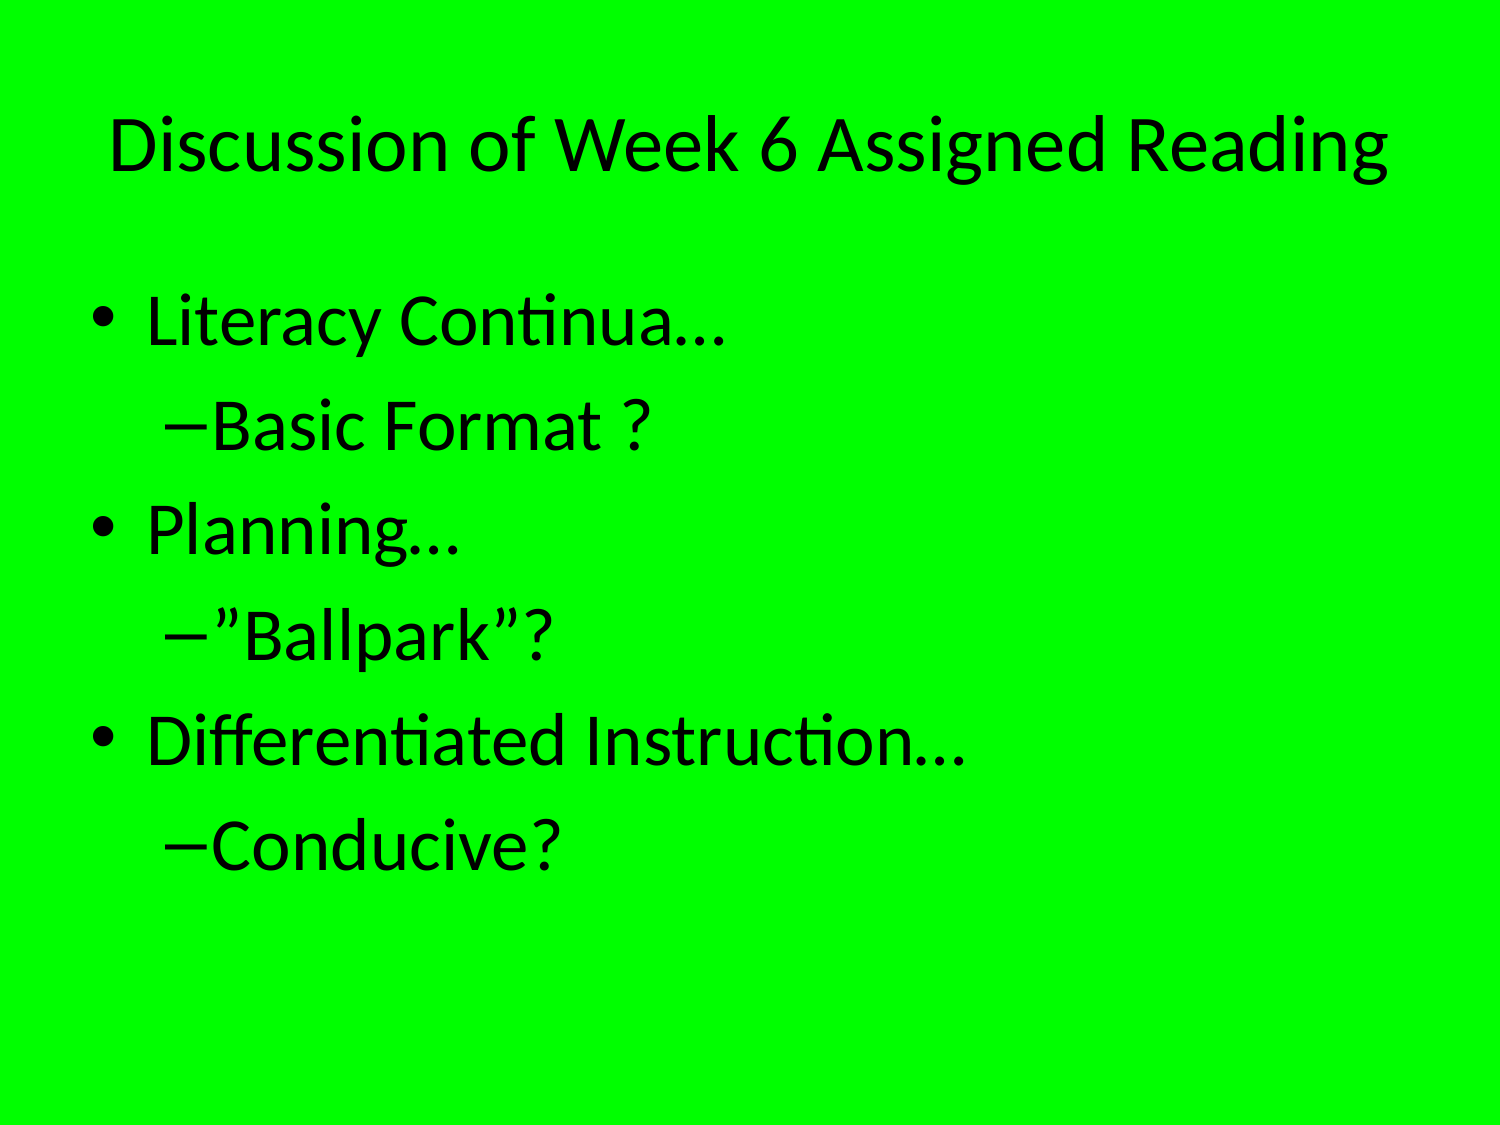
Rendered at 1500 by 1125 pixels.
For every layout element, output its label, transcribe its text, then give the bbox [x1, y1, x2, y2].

title Discussion of Week 6 Assigned Reading [75, 45, 1425, 233]
list Literacy Continua… Basic Format ? Planning… ”Ballpark”? Differentiated Instruction… Conducive? [75, 262, 1425, 1005]
